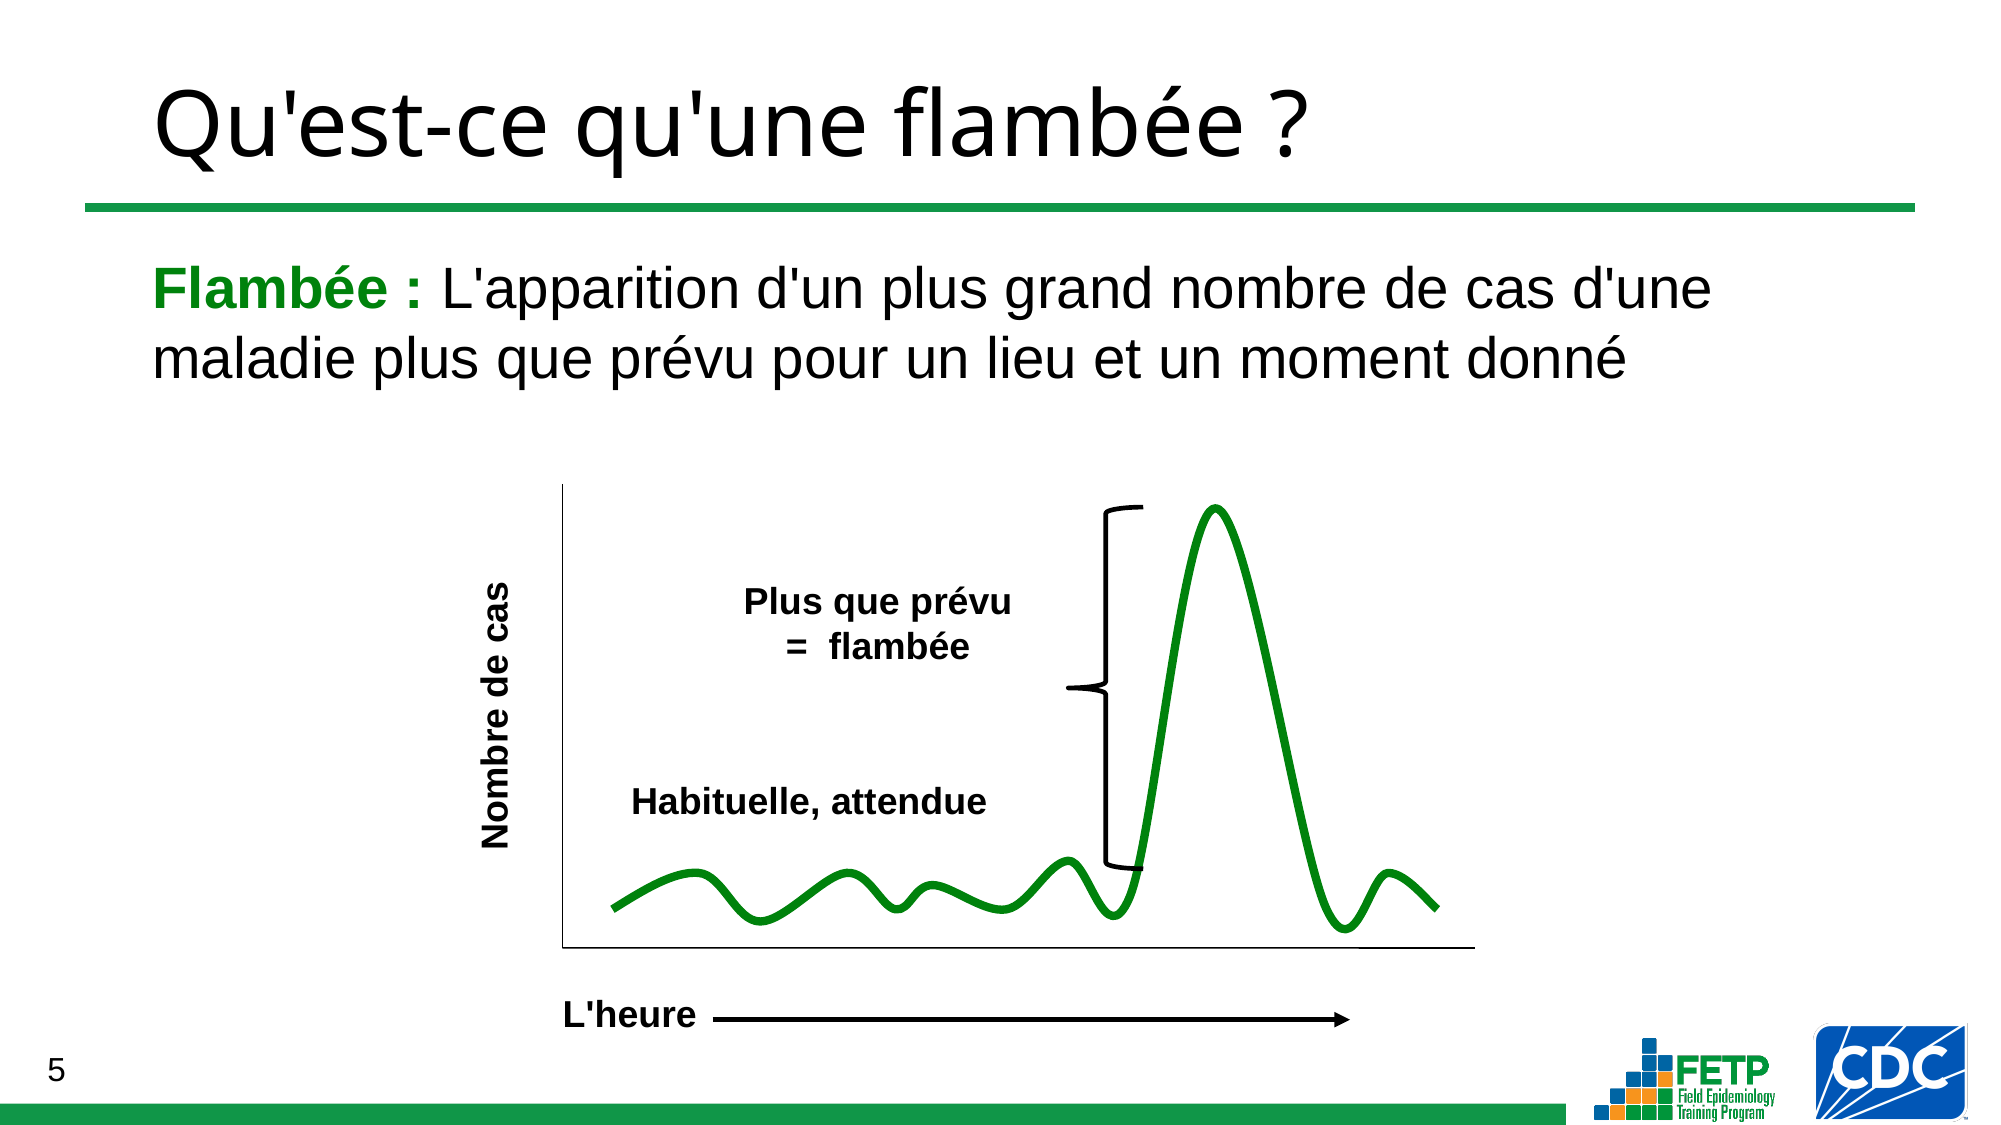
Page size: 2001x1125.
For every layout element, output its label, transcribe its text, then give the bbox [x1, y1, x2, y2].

list Flambée : L'apparition d'un plus grand nombre de cas d'une maladie plus que prévu pour un lieu et un moment donné [137, 242, 1929, 1004]
text_box [1068, 507, 1144, 869]
text_box Habituelle, attendue [566, 769, 1057, 830]
text_box Nombre de cas [462, 483, 523, 948]
picture [1594, 1038, 1775, 1122]
text_box Plus que prévu = flambée [631, 569, 1125, 675]
text_box Qu'est-ce qu'une flambée ? [137, 69, 1863, 184]
text_box [612, 508, 1438, 930]
text_box L'heure [547, 982, 738, 1043]
picture [1813, 1023, 1968, 1122]
